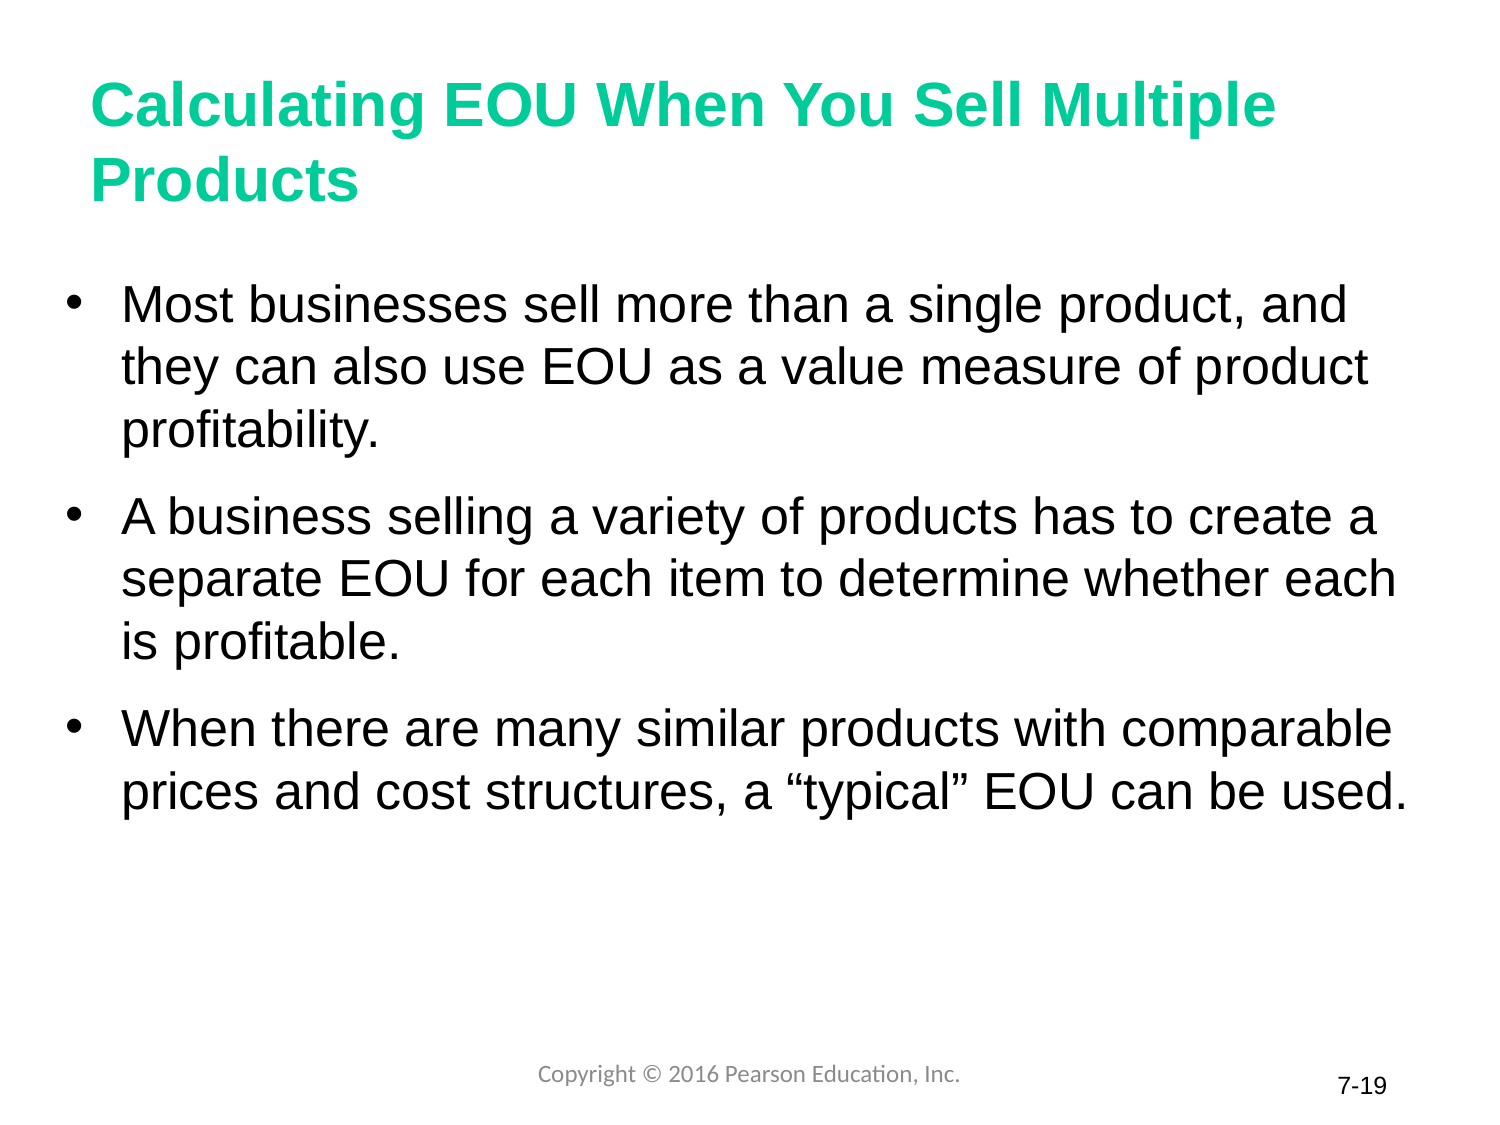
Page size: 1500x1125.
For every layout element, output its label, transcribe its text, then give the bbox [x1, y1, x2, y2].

footer Copyright © 2016 Pearson Education, Inc. [512, 1042, 988, 1103]
title Calculating EOU When You Sell Multiple Products [75, 45, 1425, 233]
list Most businesses sell more than a single product, and they can also use EOU as a value measure of product profitability. A business selling a variety of products has to create a separate EOU for each item to determine whether each is profitable. When there are many similar products with comparable prices and cost structures, a “typical” EOU can be used. [50, 262, 1450, 1005]
